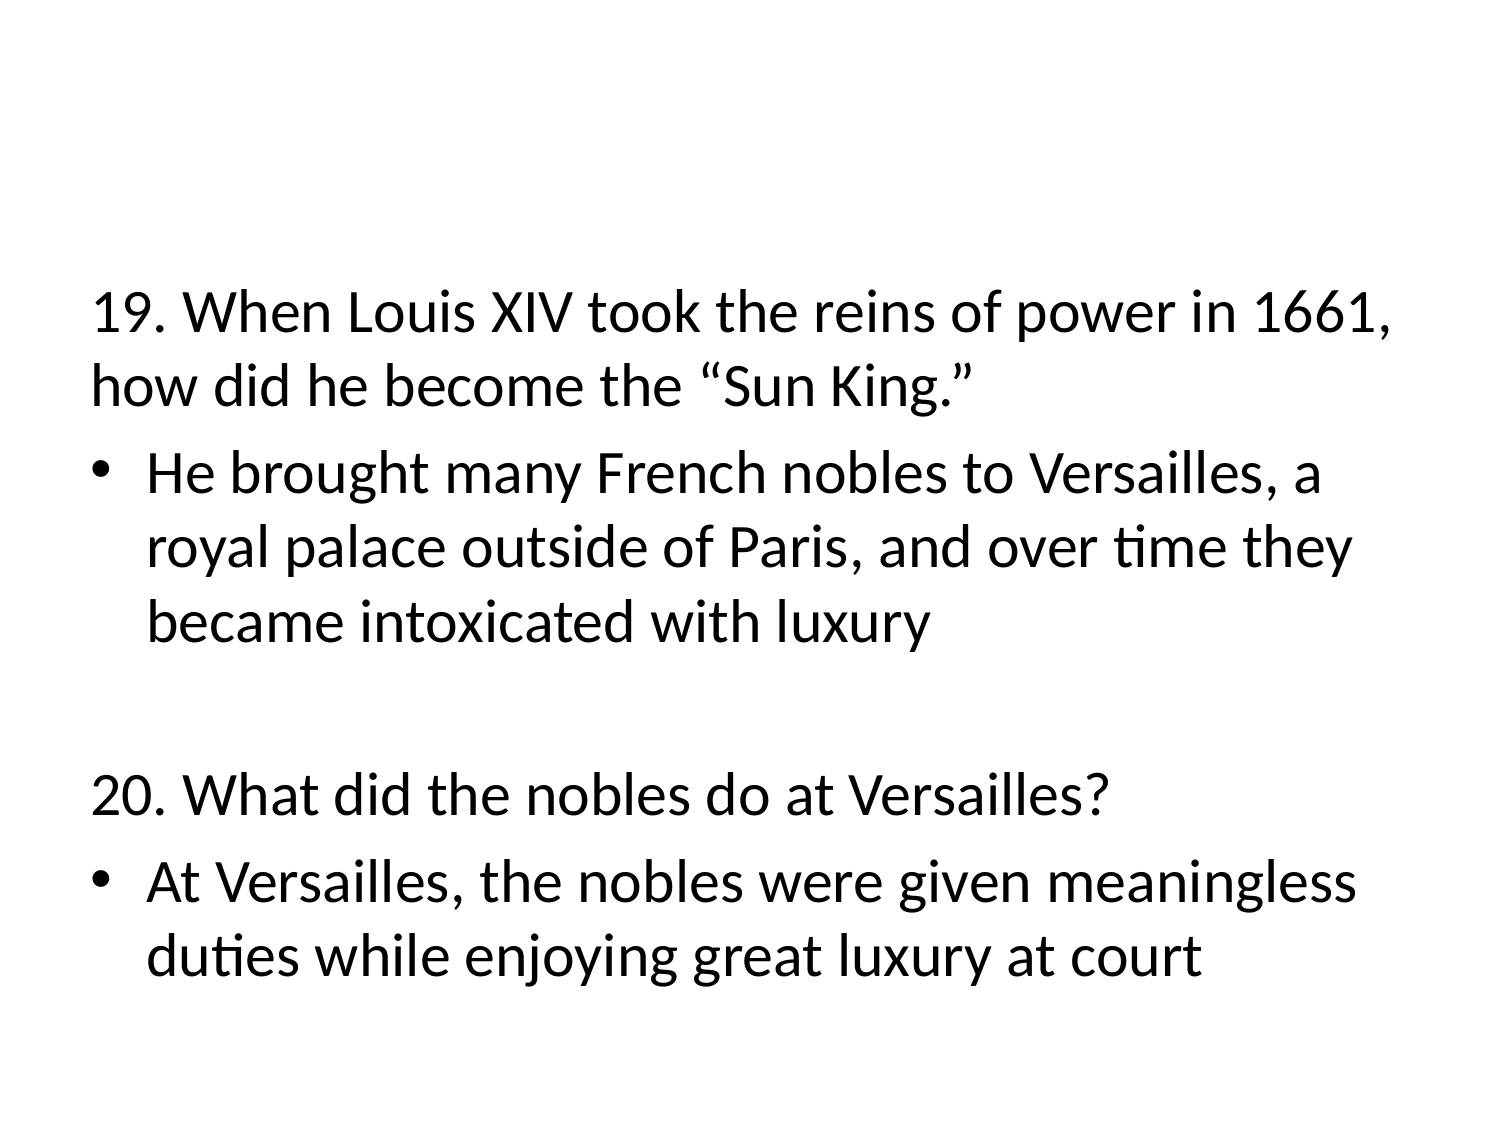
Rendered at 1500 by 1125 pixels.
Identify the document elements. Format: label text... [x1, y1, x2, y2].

list 19. When Louis XIV took the reins of power in 1661, how did he become the “Sun King.” He brought many French nobles to Versailles, a royal palace outside of Paris, and over time they became intoxicated with luxury 20. What did the nobles do at Versailles? At Versailles, the nobles were given meaningless duties while enjoying great luxury at court [75, 262, 1425, 1005]
